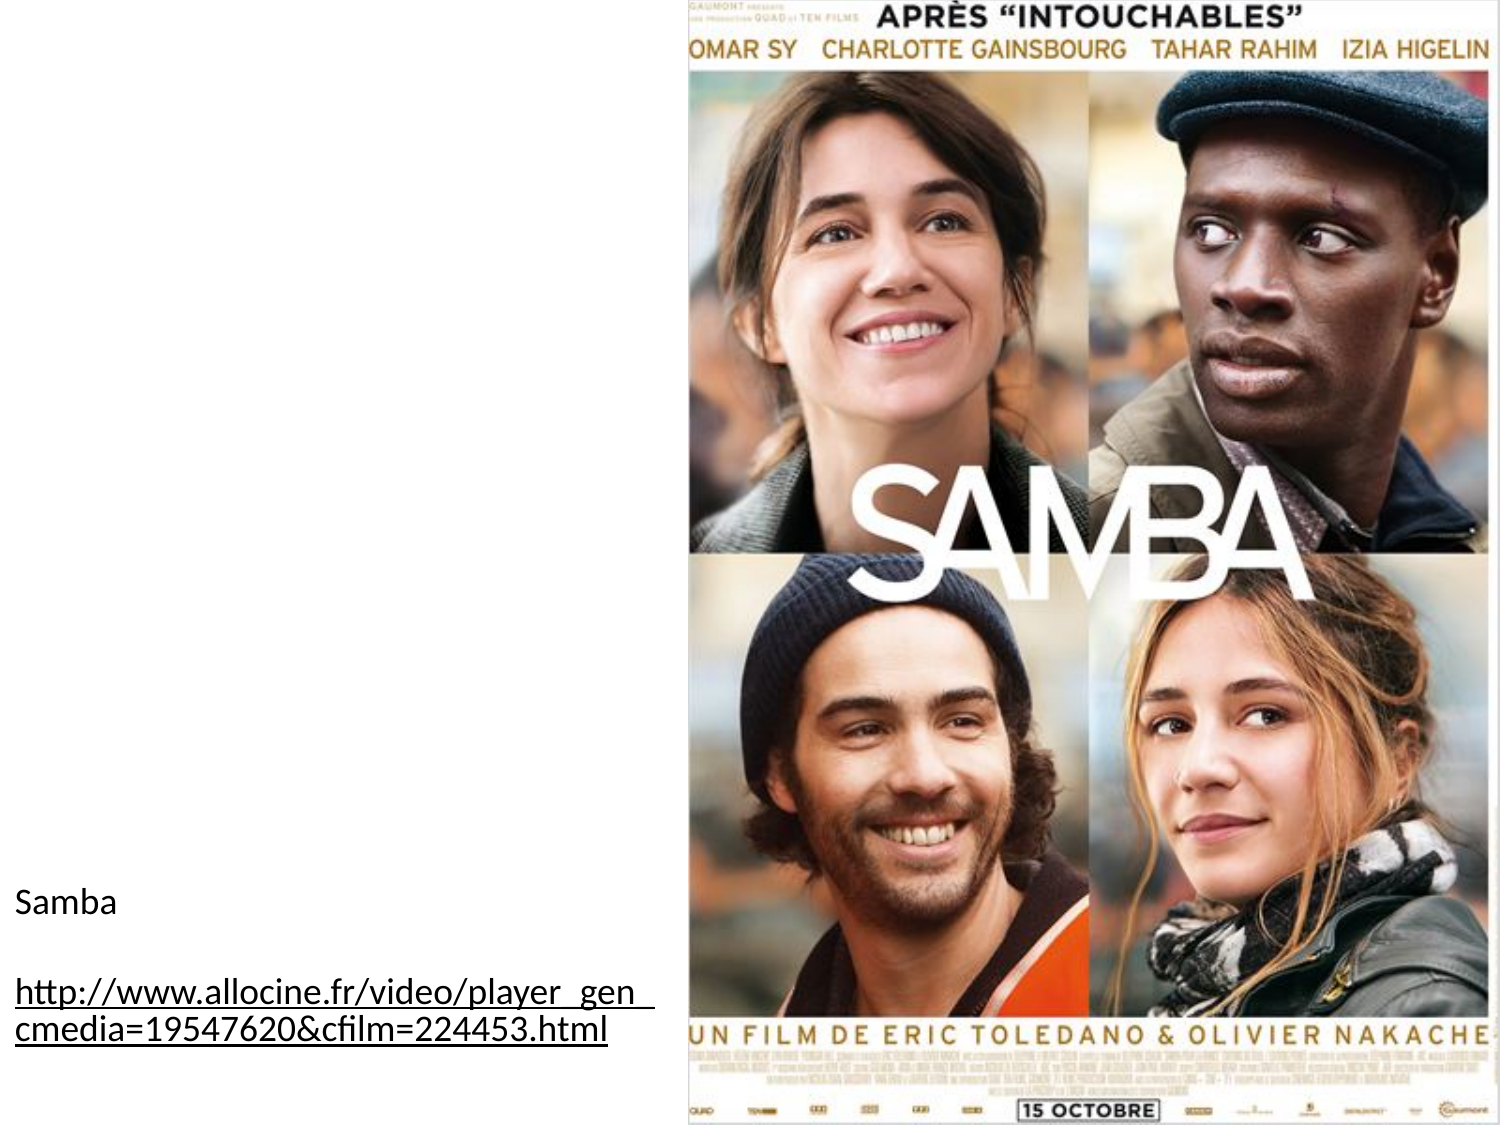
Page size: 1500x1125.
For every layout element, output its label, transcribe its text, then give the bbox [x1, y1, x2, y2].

picture [687, 0, 1500, 1125]
text_box Samba http://www.allocine.fr/video/player_gen_cmedia=19547620&cfilm=224453.html [0, 869, 673, 1110]
